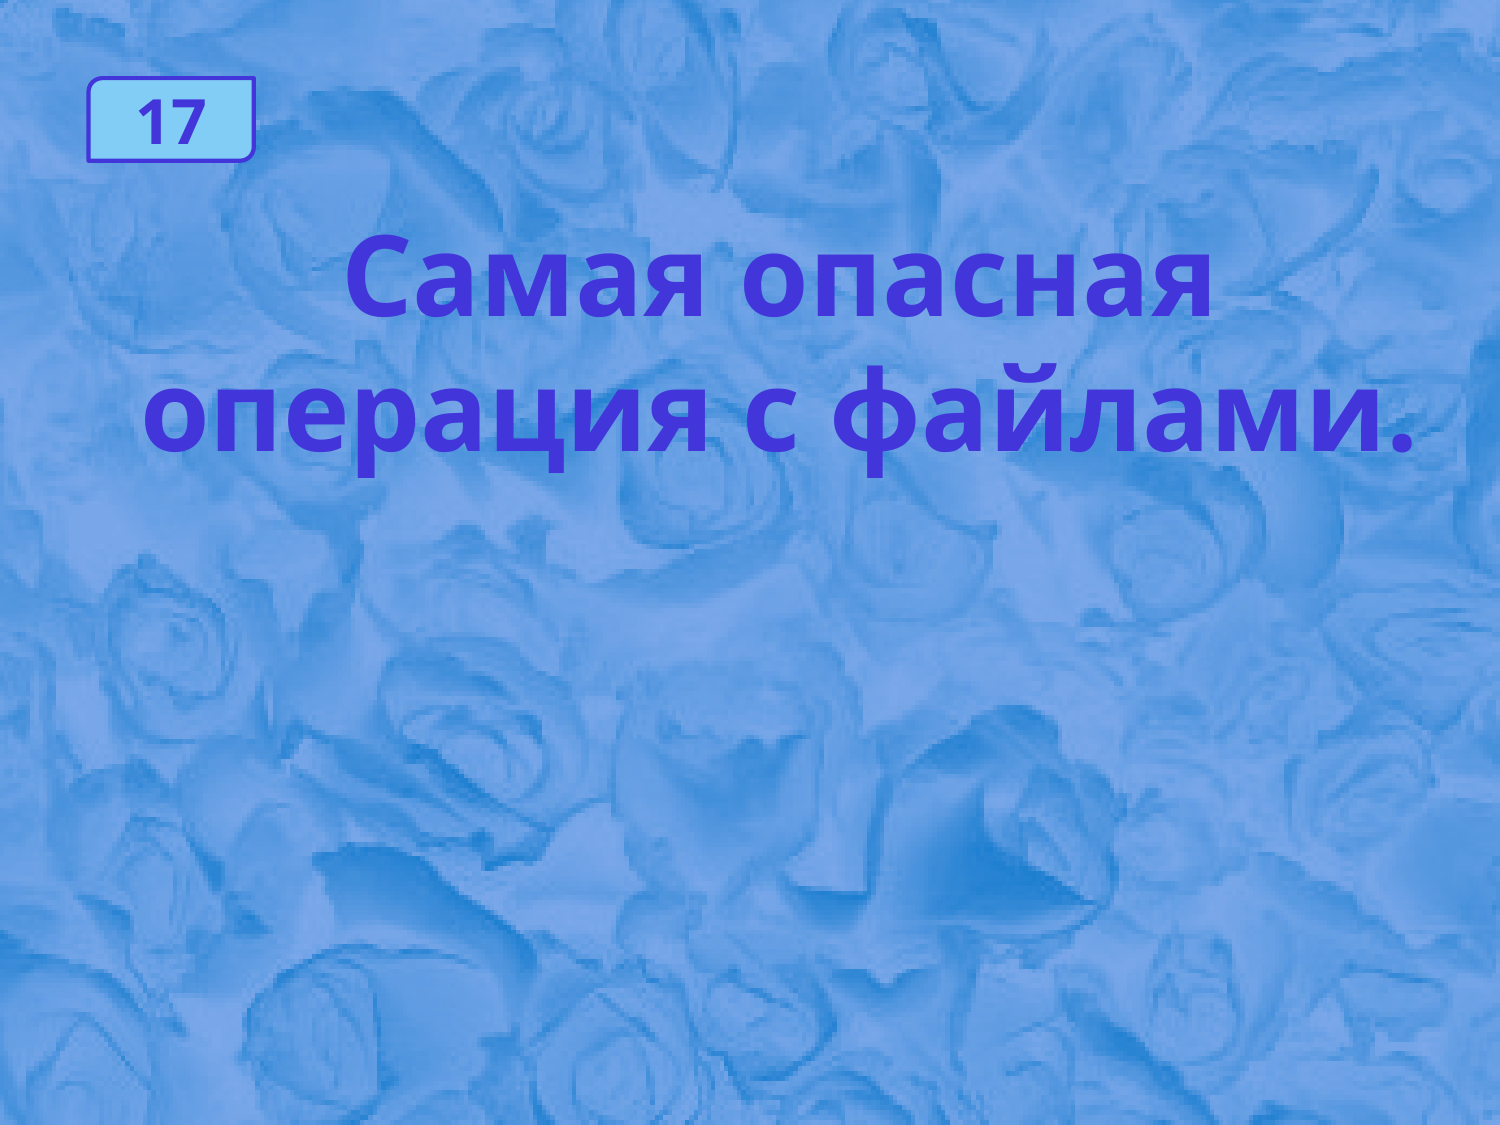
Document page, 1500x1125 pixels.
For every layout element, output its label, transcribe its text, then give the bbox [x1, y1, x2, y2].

text_box 17 [86, 76, 256, 163]
text_box Самая опасная операция с файлами. [112, 196, 1447, 481]
